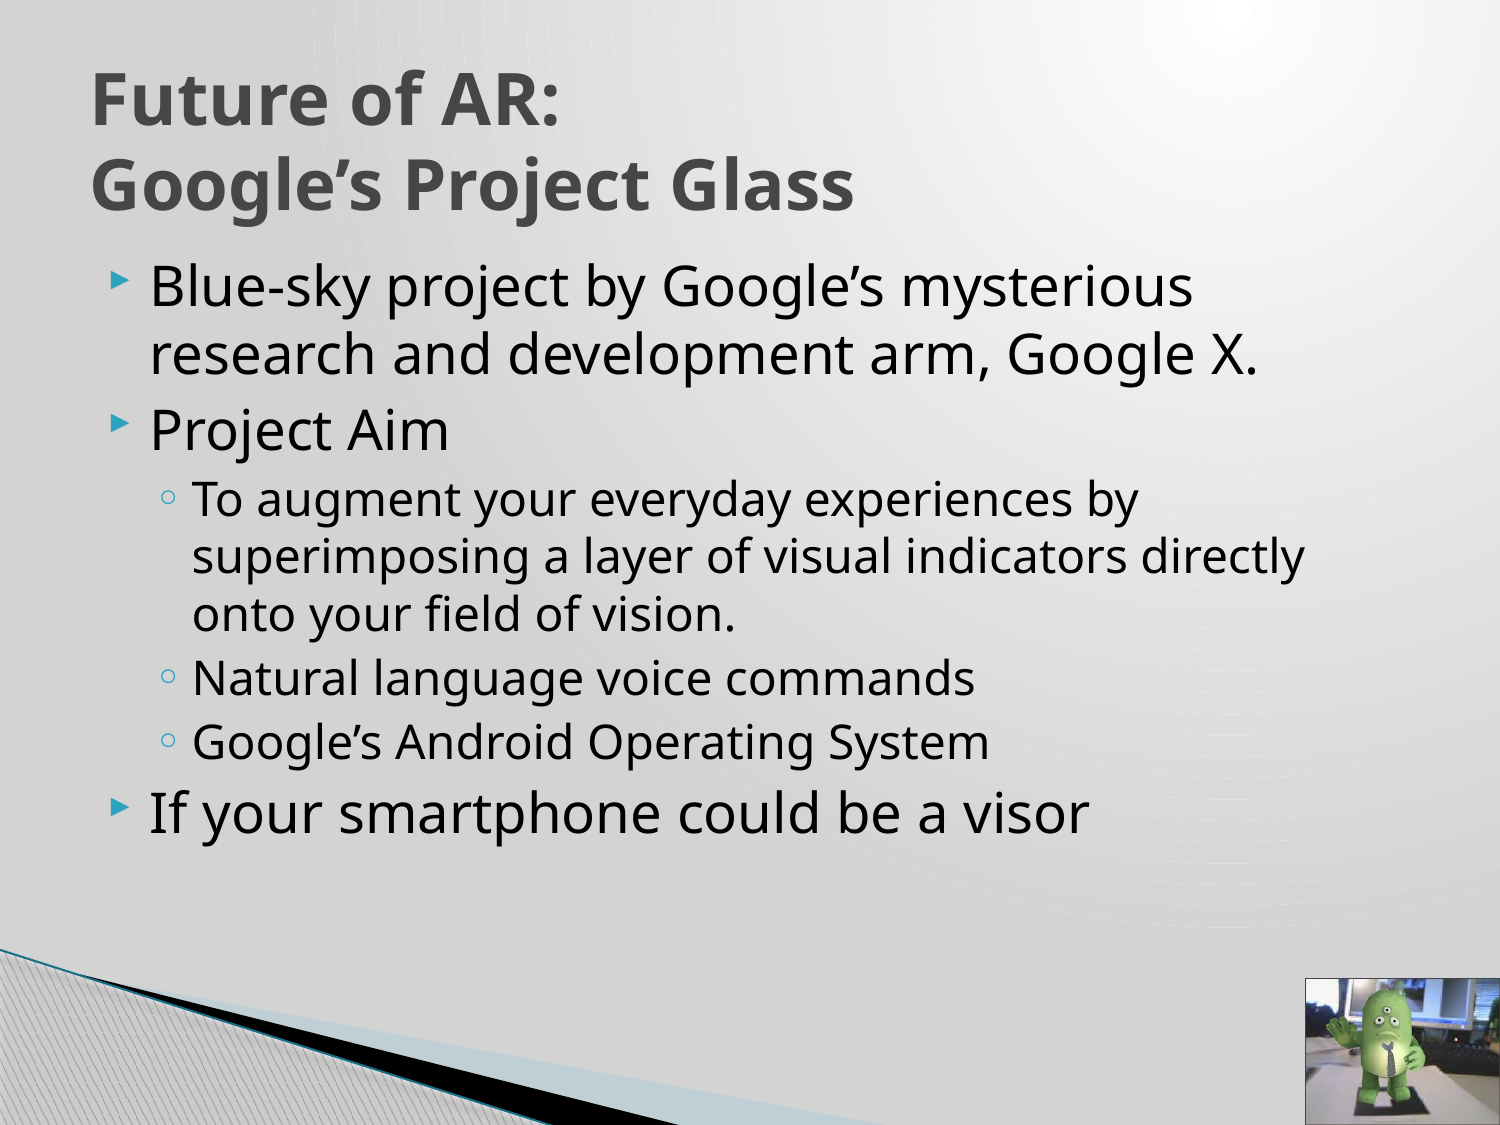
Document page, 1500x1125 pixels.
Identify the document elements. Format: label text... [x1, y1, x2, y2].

picture [1304, 978, 1500, 1125]
title Future of AR: Google’s Project Glass [75, 45, 1425, 233]
list Blue-sky project by Google’s mysterious research and development arm, Google X. Project Aim To augment your everyday experiences by superimposing a layer of visual indicators directly onto your field of vision. Natural language voice commands Google’s Android Operating System If your smartphone could be a visor [75, 243, 1425, 986]
